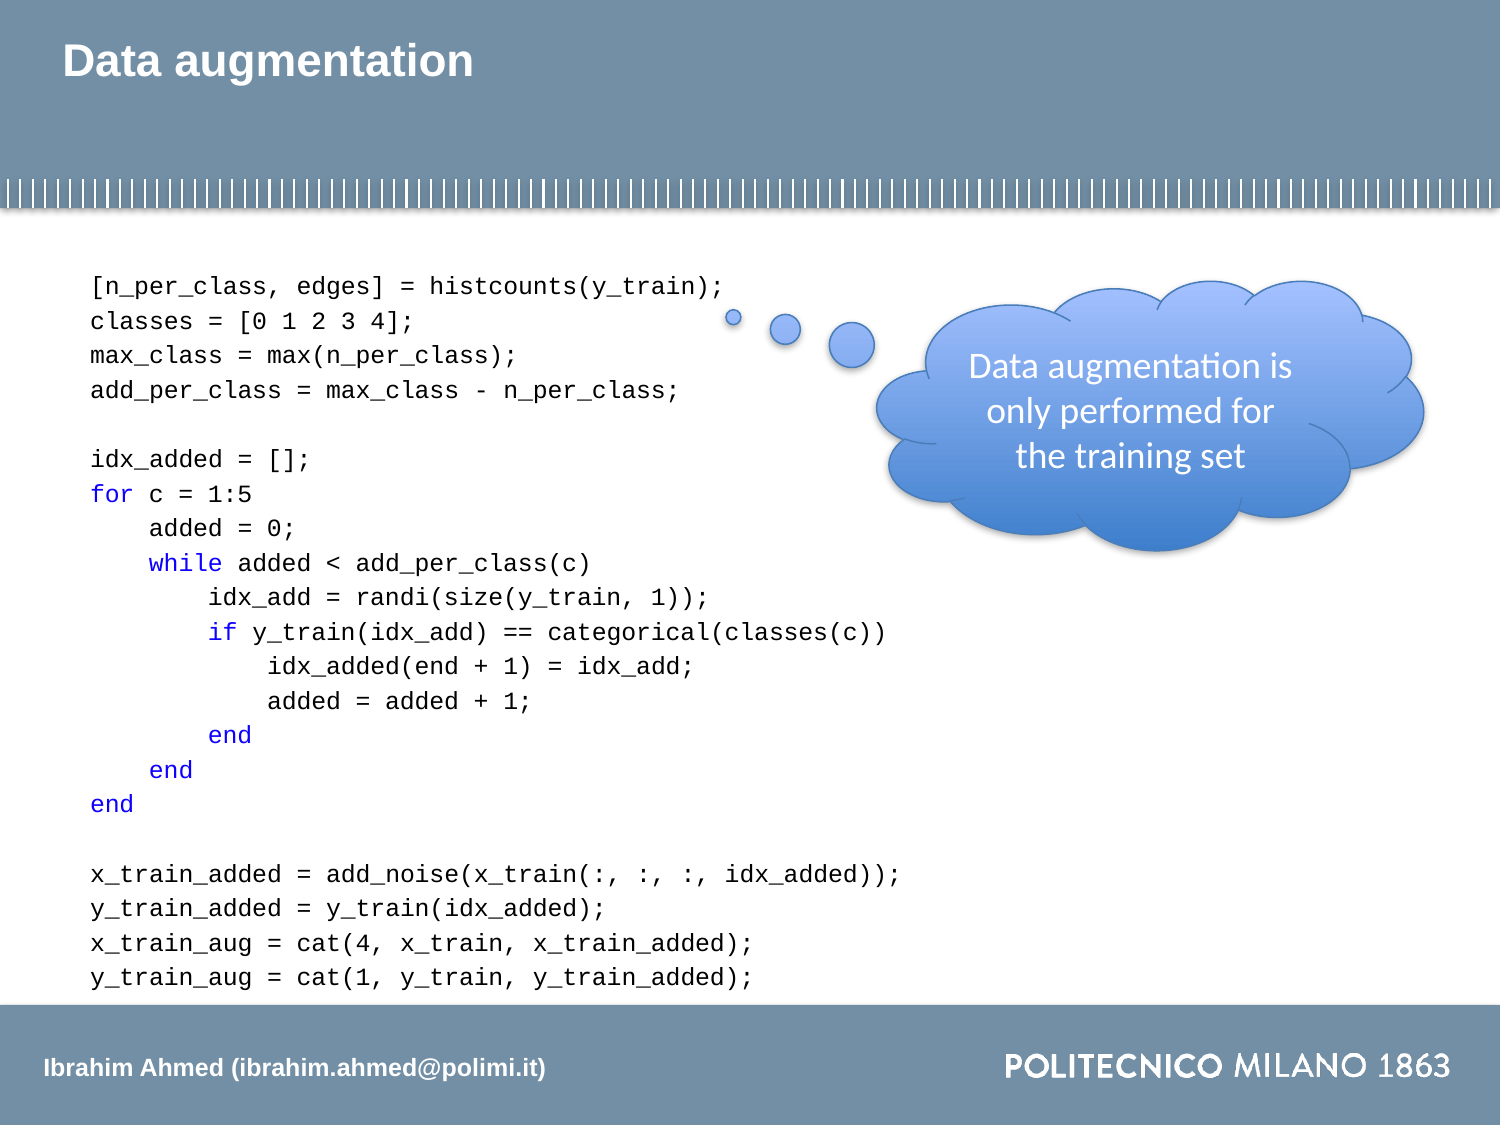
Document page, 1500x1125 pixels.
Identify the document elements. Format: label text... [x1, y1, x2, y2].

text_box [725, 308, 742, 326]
list [n_per_class, edges] = histcounts(y_train); classes = [0 1 2 3 4]; max_class = max(n_per_class); add_per_class = max_class - n_per_class; idx_added = []; for c = 1:5 added = 0; while added < add_per_class(c) idx_add = randi(size(y_train, 1)); if y_train(idx_add) == categorical(classes(c)) idx_added(end + 1) = idx_add; added = added + 1; end end end x_train_added = add_noise(x_train(:, :, :, idx_added)); y_train_added = y_train(idx_added); x_train_aug = cat(4, x_train, x_train_added); y_train_aug = cat(1, y_train, y_train_added); [75, 262, 1441, 1005]
picture [999, 1041, 1456, 1089]
text_box Data augmentation is only performed for the training set [828, 321, 876, 369]
title Data augmentation [47, 22, 1455, 161]
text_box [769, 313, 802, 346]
text_box Data augmentation is only performed for the training set [875, 280, 1425, 552]
